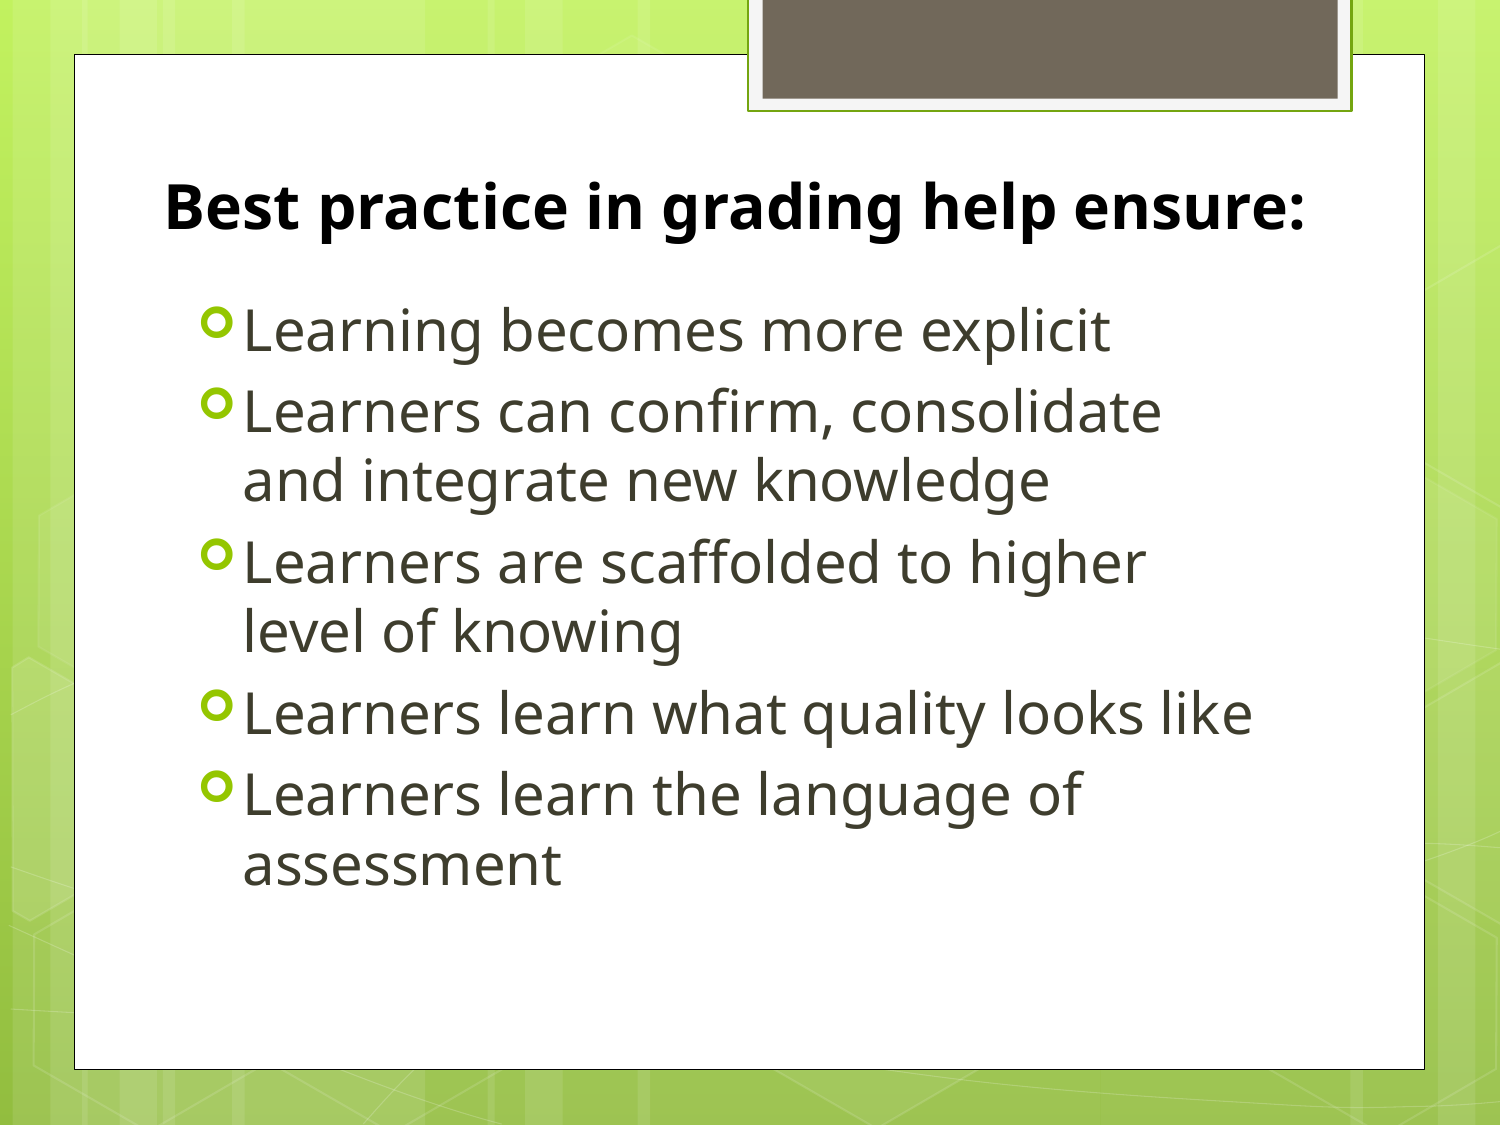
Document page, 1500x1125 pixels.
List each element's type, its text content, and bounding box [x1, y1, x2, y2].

text_box Best practice in grading help ensure: [149, 159, 1381, 250]
list Learning becomes more explicit Learners can confirm, consolidate and integrate new knowledge Learners are scaffolded to higher level of knowing Learners learn what quality looks like Learners learn the language of assessment [171, 285, 1283, 957]
